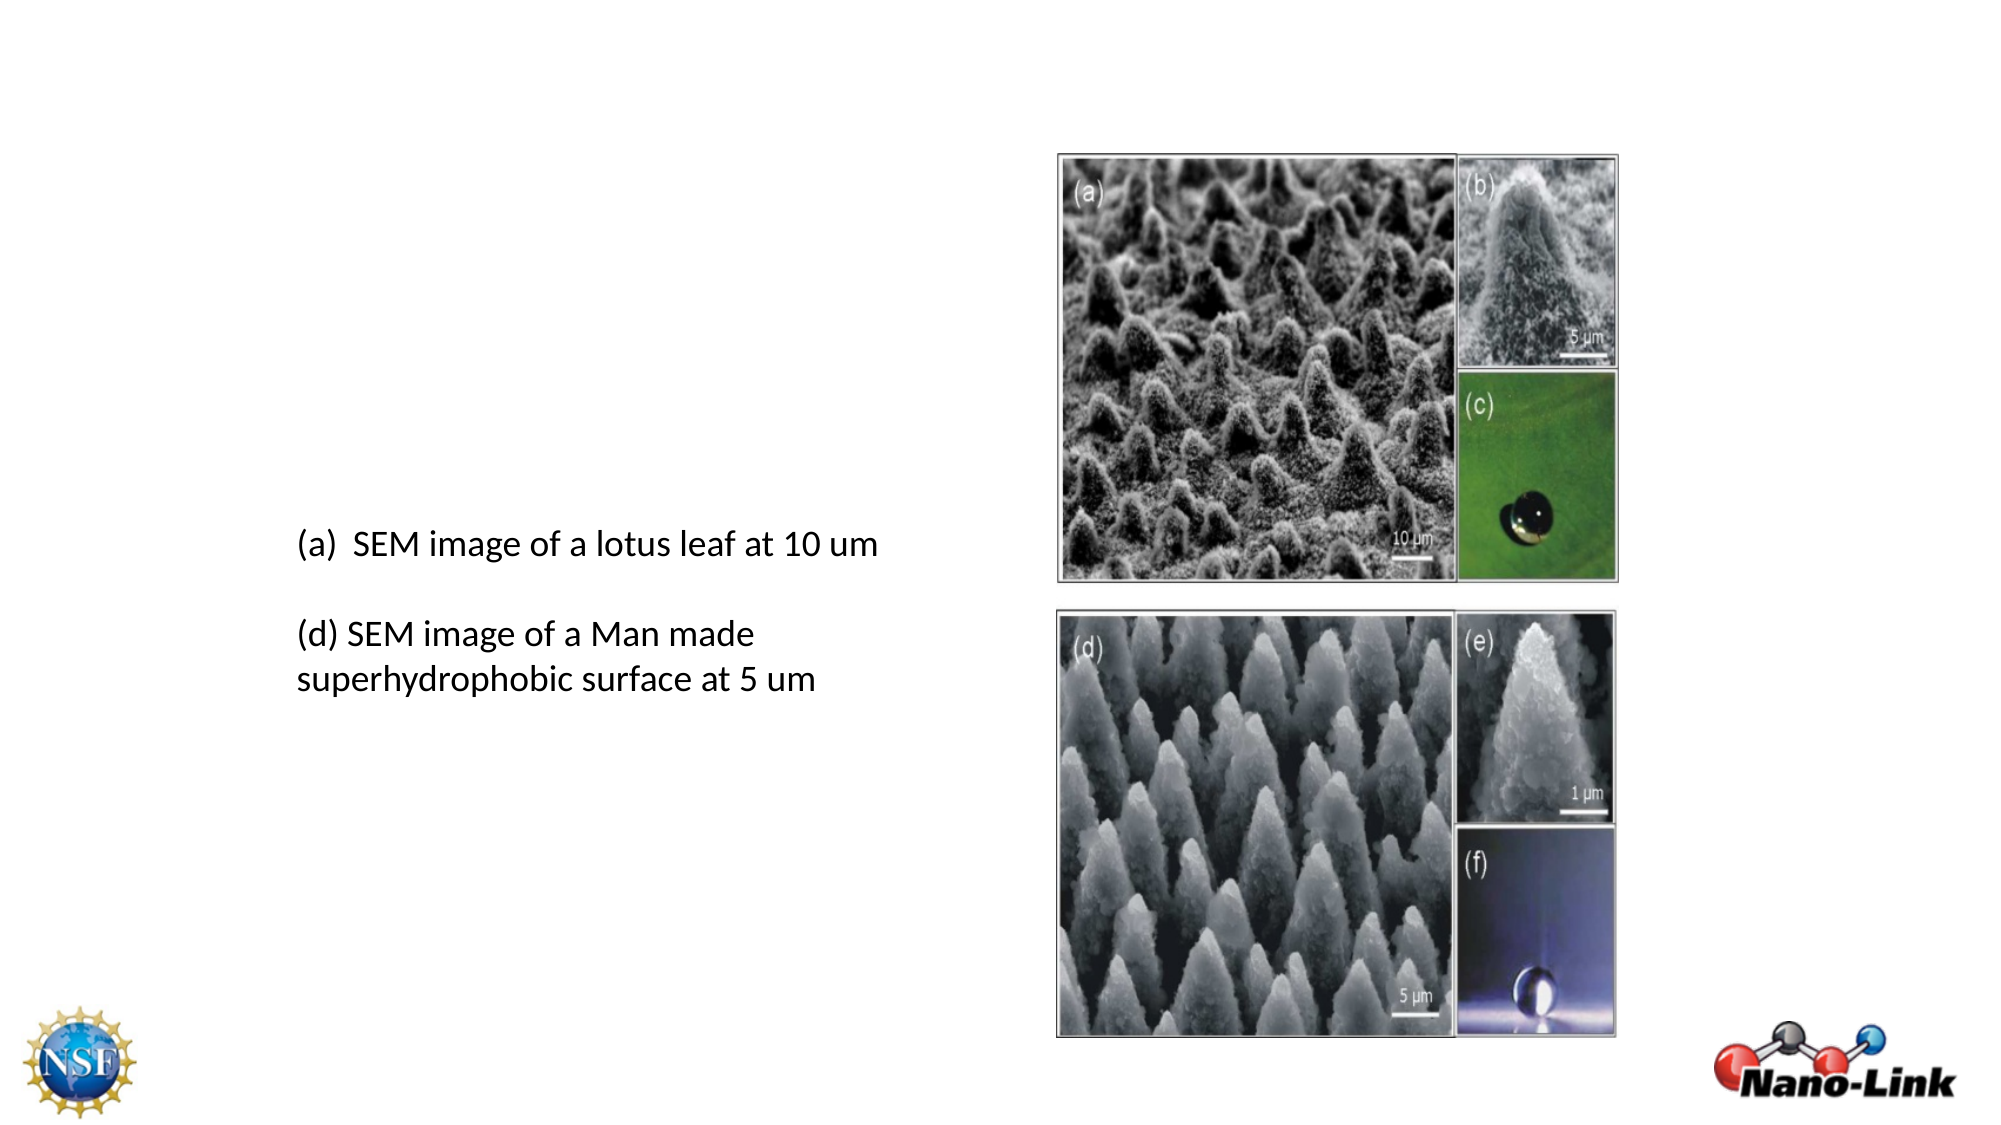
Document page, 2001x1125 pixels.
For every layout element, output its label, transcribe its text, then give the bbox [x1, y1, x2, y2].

picture [21, 1004, 138, 1120]
text_box SEM image of a lotus leaf at 10 um (d) SEM image of a Man made superhydrophobic surface at 5 um [281, 511, 933, 707]
picture [1714, 1021, 1963, 1103]
picture [1055, 153, 1619, 1038]
